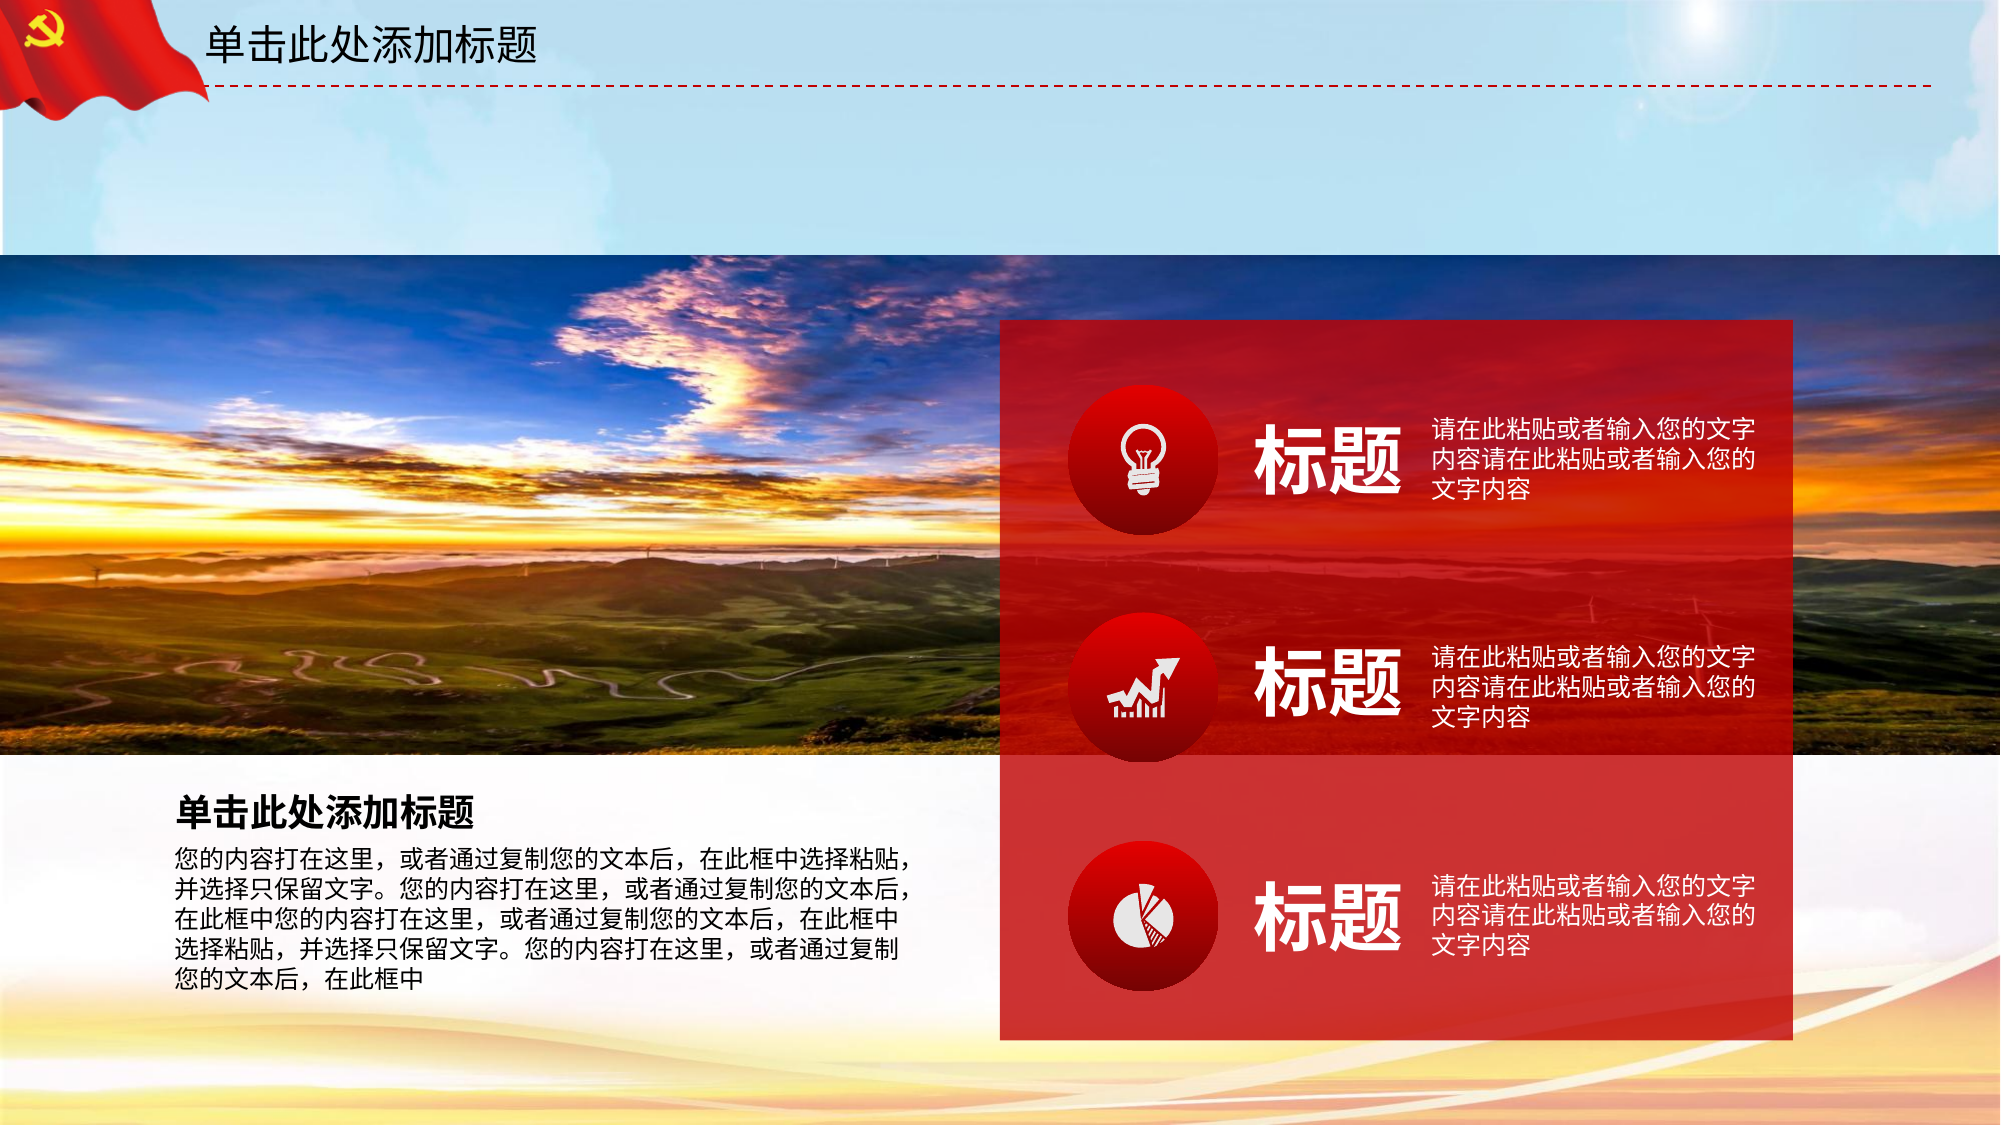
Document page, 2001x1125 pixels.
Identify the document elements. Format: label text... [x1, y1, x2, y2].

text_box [1068, 612, 1219, 763]
text_box [999, 319, 1794, 1042]
text_box [0, 254, 2000, 755]
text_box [1068, 840, 1219, 991]
text_box 请在此粘贴或者输入您的文字内容请在此粘贴或者输入您的文字内容 [1416, 862, 1783, 968]
text_box 单击此处添加标题 [160, 781, 491, 836]
text_box 请在此粘贴或者输入您的文字内容请在此粘贴或者输入您的文字内容 [1416, 406, 1783, 512]
text_box 标题 [1238, 406, 1416, 512]
picture [0, 0, 2001, 1125]
title 单击此处添加标题 [222, 7, 583, 86]
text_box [1068, 384, 1219, 535]
text_box 标题 [1238, 862, 1416, 968]
text_box 您的内容打在这里，或者通过复制您的文本后，在此框中选择粘贴，并选择只保留文字。您的内容打在这里，或者通过复制您的文本后，在此框中您的内容打在这里，或者通过复制您的文本后，在此框中选择粘贴，并选择只保留文字。您的内容打在这里，或者通过复制您的文本后，在此框中 [159, 836, 924, 1001]
text_box 标题 [1238, 627, 1419, 733]
text_box 请在此粘贴或者输入您的文字内容请在此粘贴或者输入您的文字内容 [1416, 634, 1783, 740]
